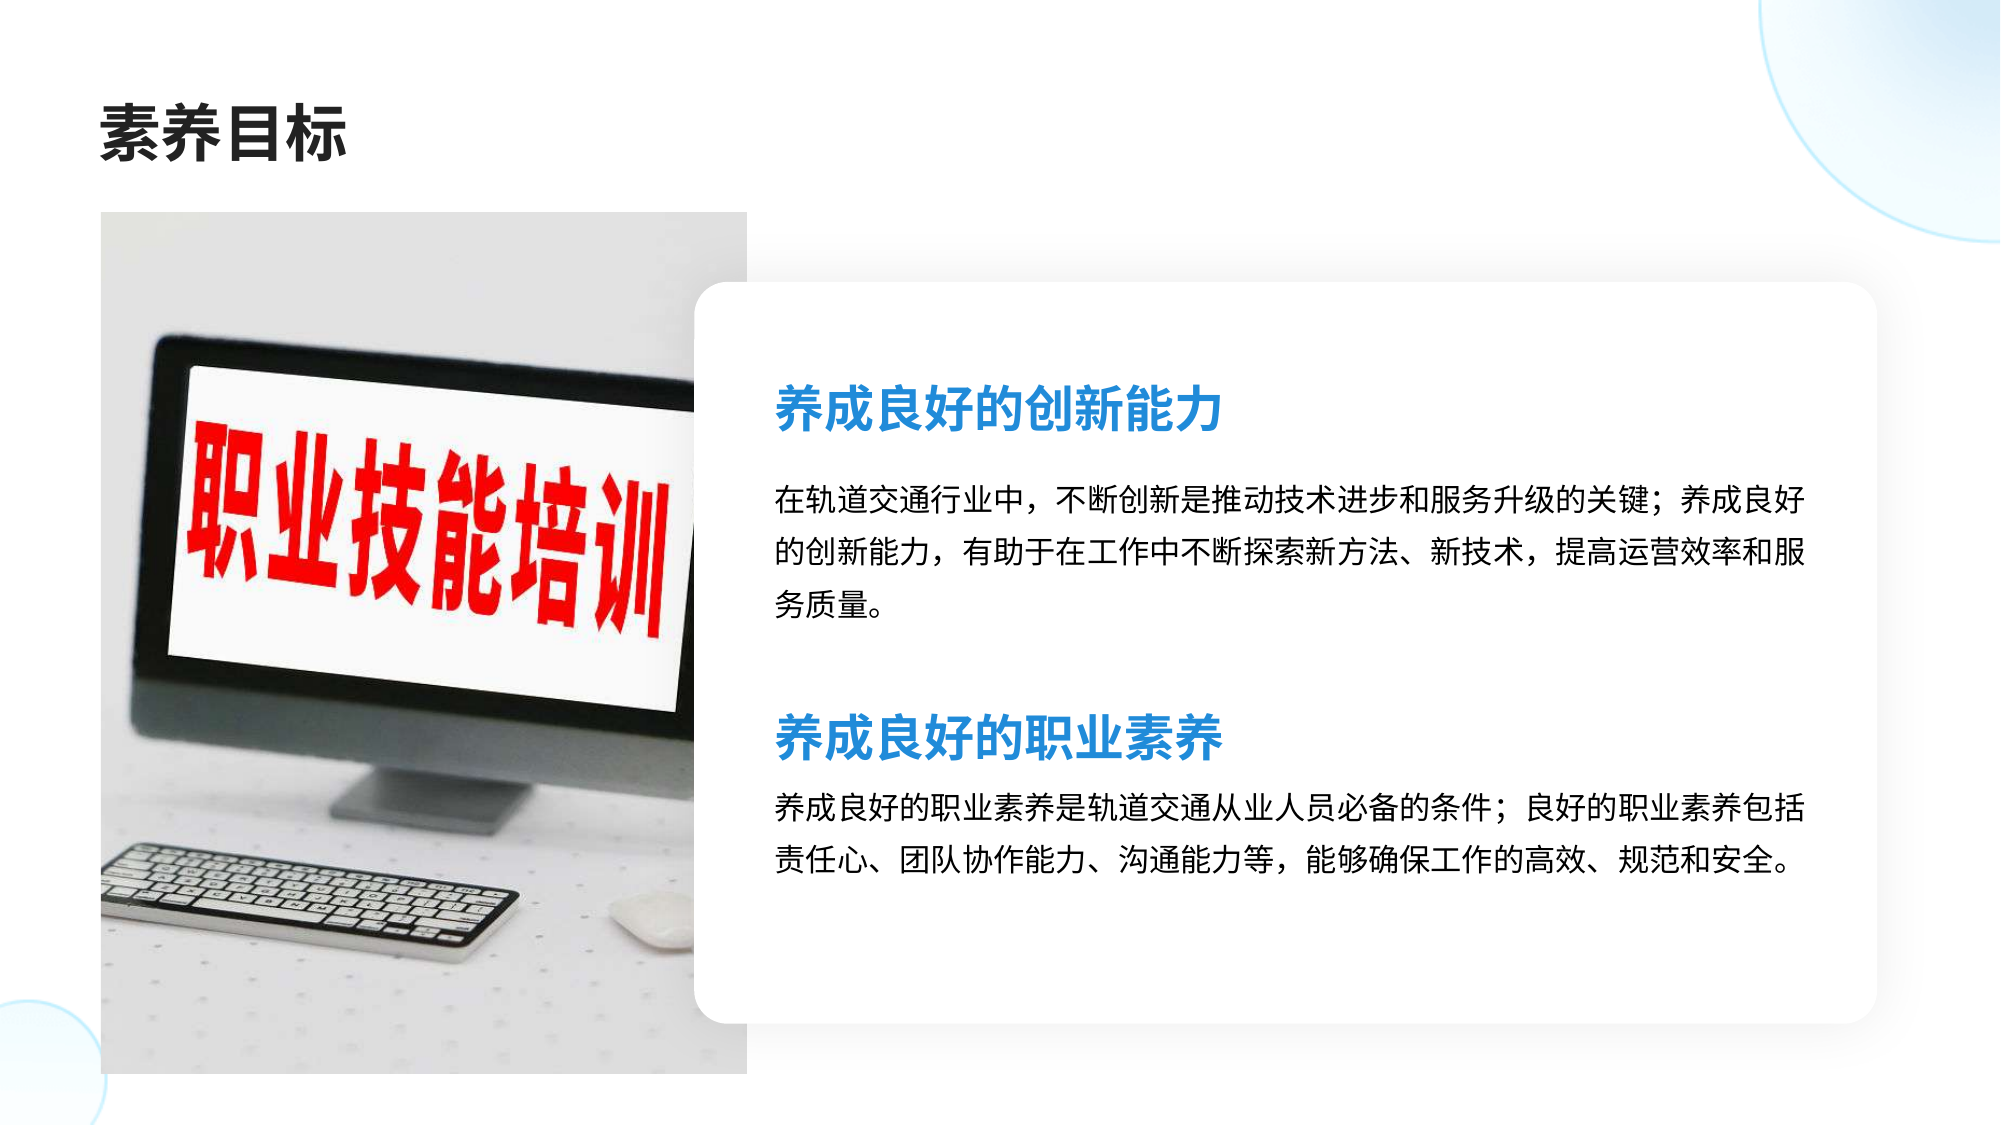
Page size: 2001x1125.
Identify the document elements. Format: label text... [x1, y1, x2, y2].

text_box 养成良好的职业素养是轨道交通从业人员必备的条件；良好的职业素养包括责任心、团队协作能力、沟通能力等，能够确保工作的高效、规范和安全。 [754, 788, 1817, 962]
text_box 养成良好的职业素养 [754, 681, 1817, 788]
text_box [752, 281, 1878, 1024]
picture [0, 0, 2001, 1125]
text_box 素养目标 [78, 43, 1922, 189]
text_box 养成良好的创新能力 [754, 351, 1817, 458]
text_box 在轨道交通行业中，不断创新是推动技术进步和服务升级的关键；养成良好的创新能力，有助于在工作中不断探索新方法、新技术，提高运营效率和服务质量。 [754, 458, 1817, 651]
